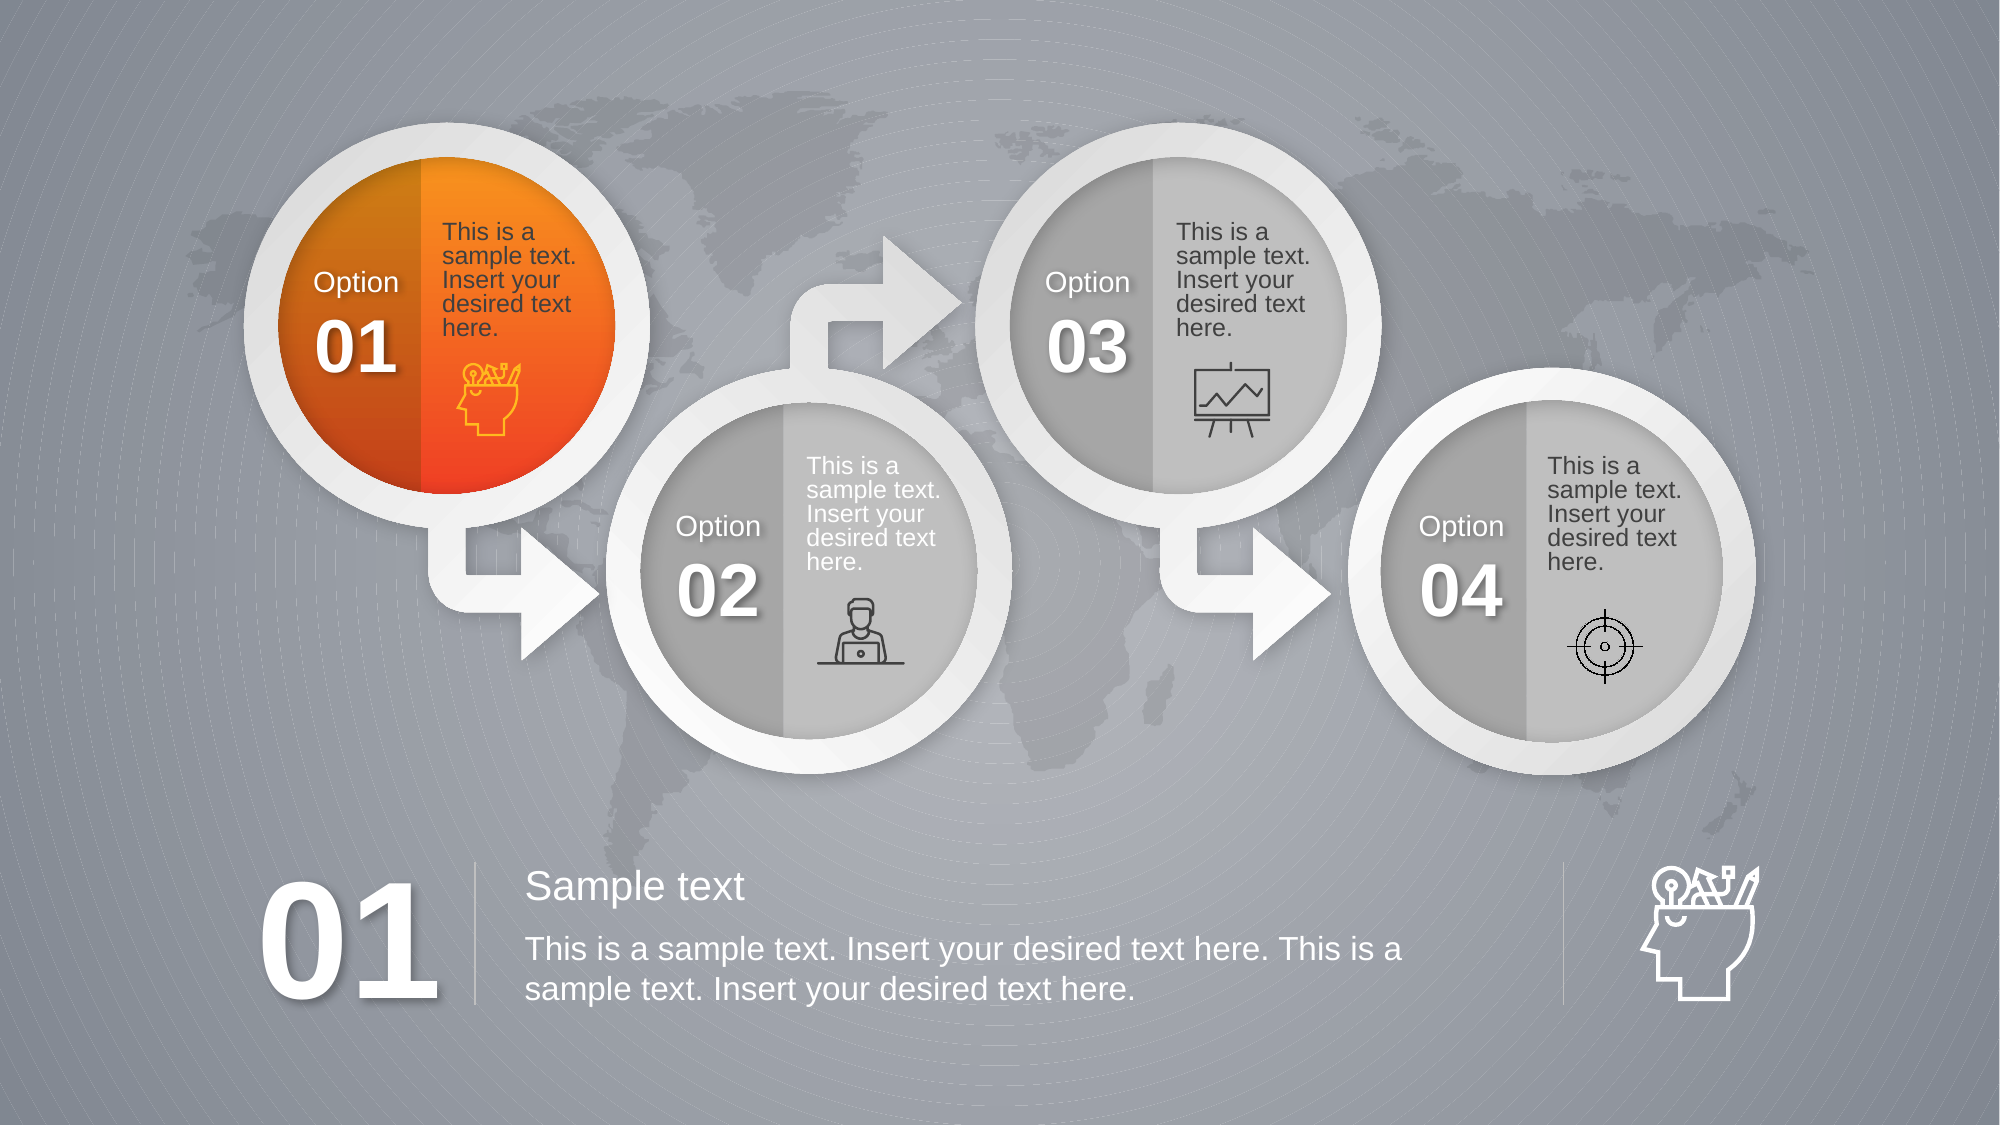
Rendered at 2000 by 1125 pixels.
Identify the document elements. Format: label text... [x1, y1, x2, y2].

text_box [1566, 608, 1644, 685]
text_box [1639, 865, 1760, 1002]
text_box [509, 850, 1516, 1017]
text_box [1193, 361, 1271, 438]
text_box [455, 362, 521, 437]
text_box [184, 90, 1815, 888]
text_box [816, 597, 905, 665]
text_box 01 [241, 899, 457, 1040]
